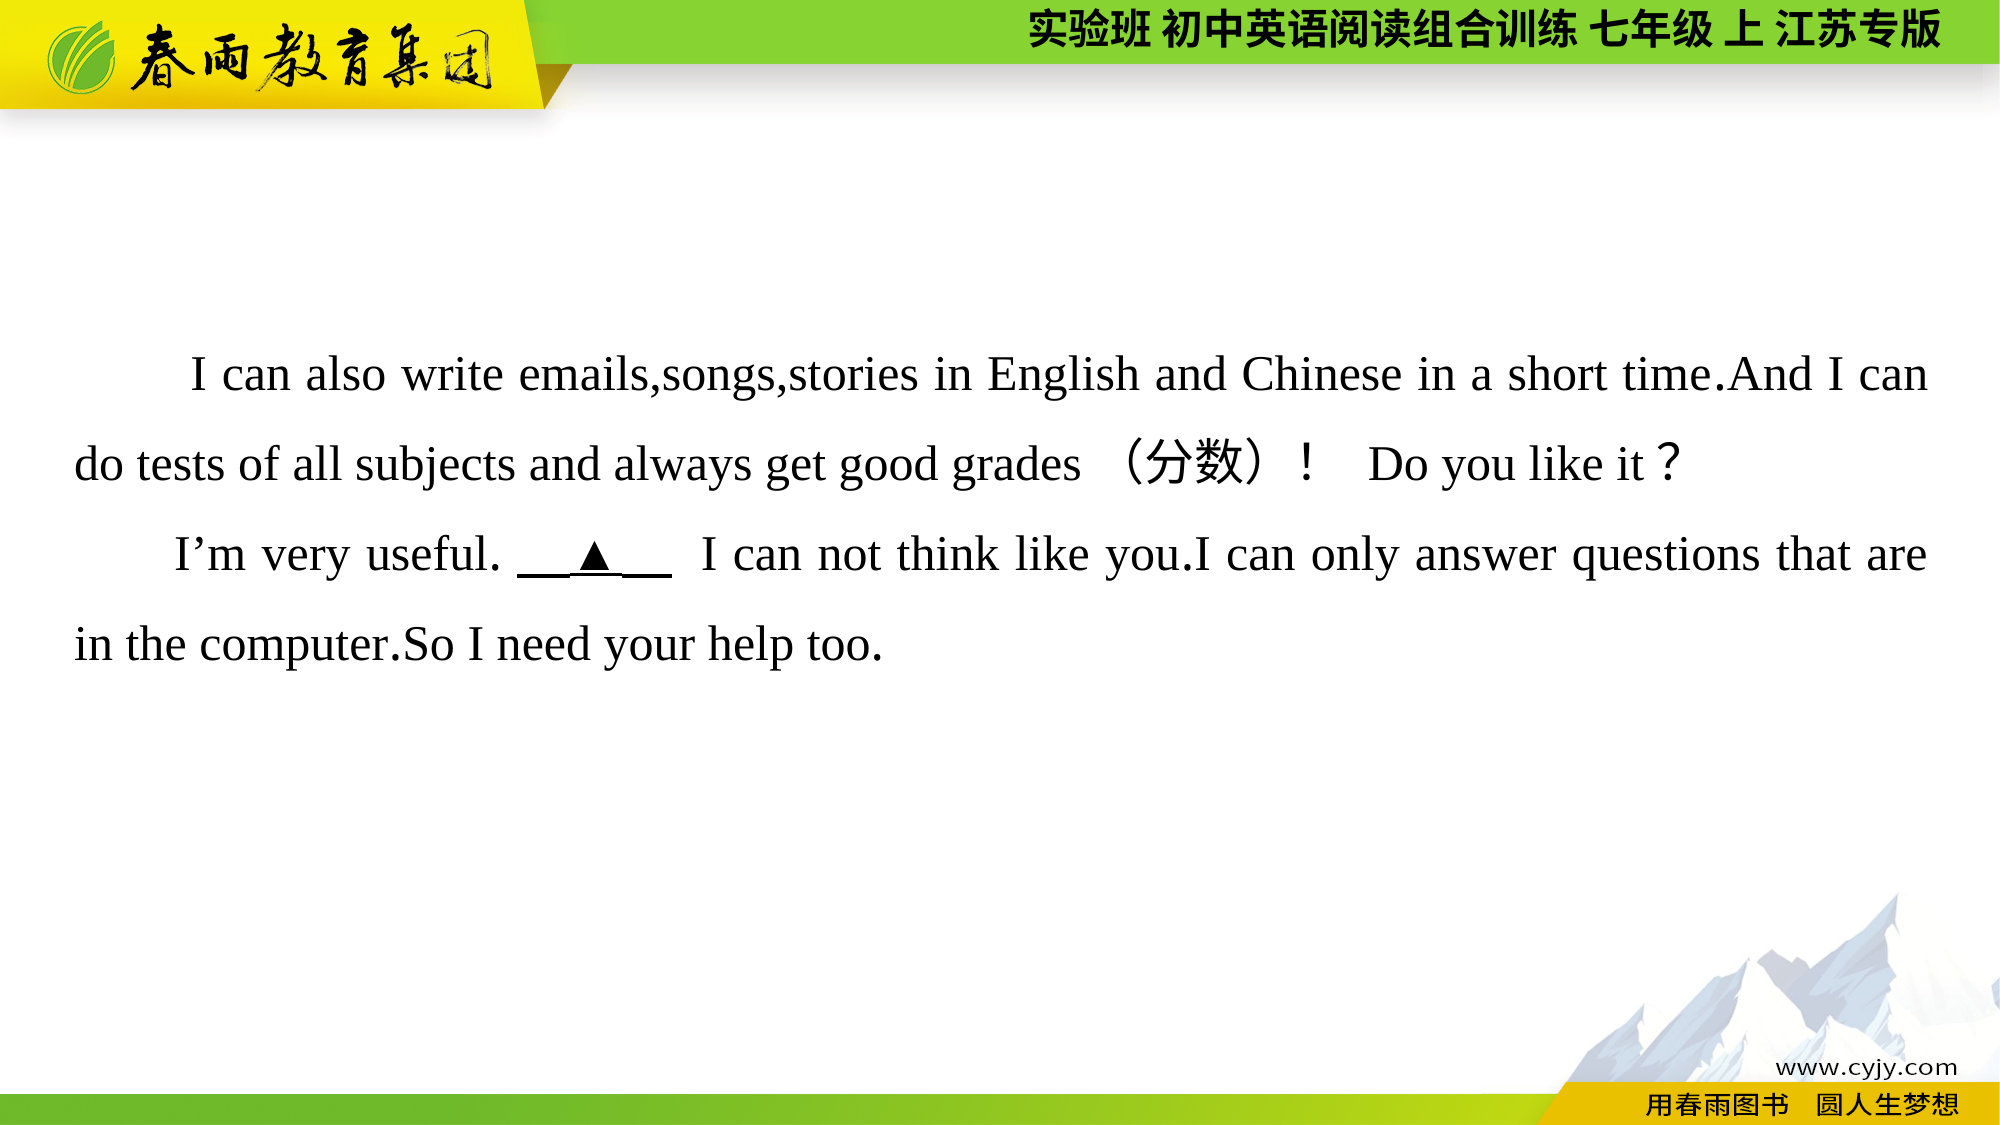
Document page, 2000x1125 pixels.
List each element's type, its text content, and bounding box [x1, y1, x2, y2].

list I can also write emails,songs,stories in English and Chinese in a short time.And I can do tests of all subjects and always get good grades（分数）！ Do you like it？ I’m very useful. ▲ I can not think like you.I can only answer questions that are in the computer.So I need your help too. [59, 302, 1944, 670]
picture [0, 0, 2000, 1125]
